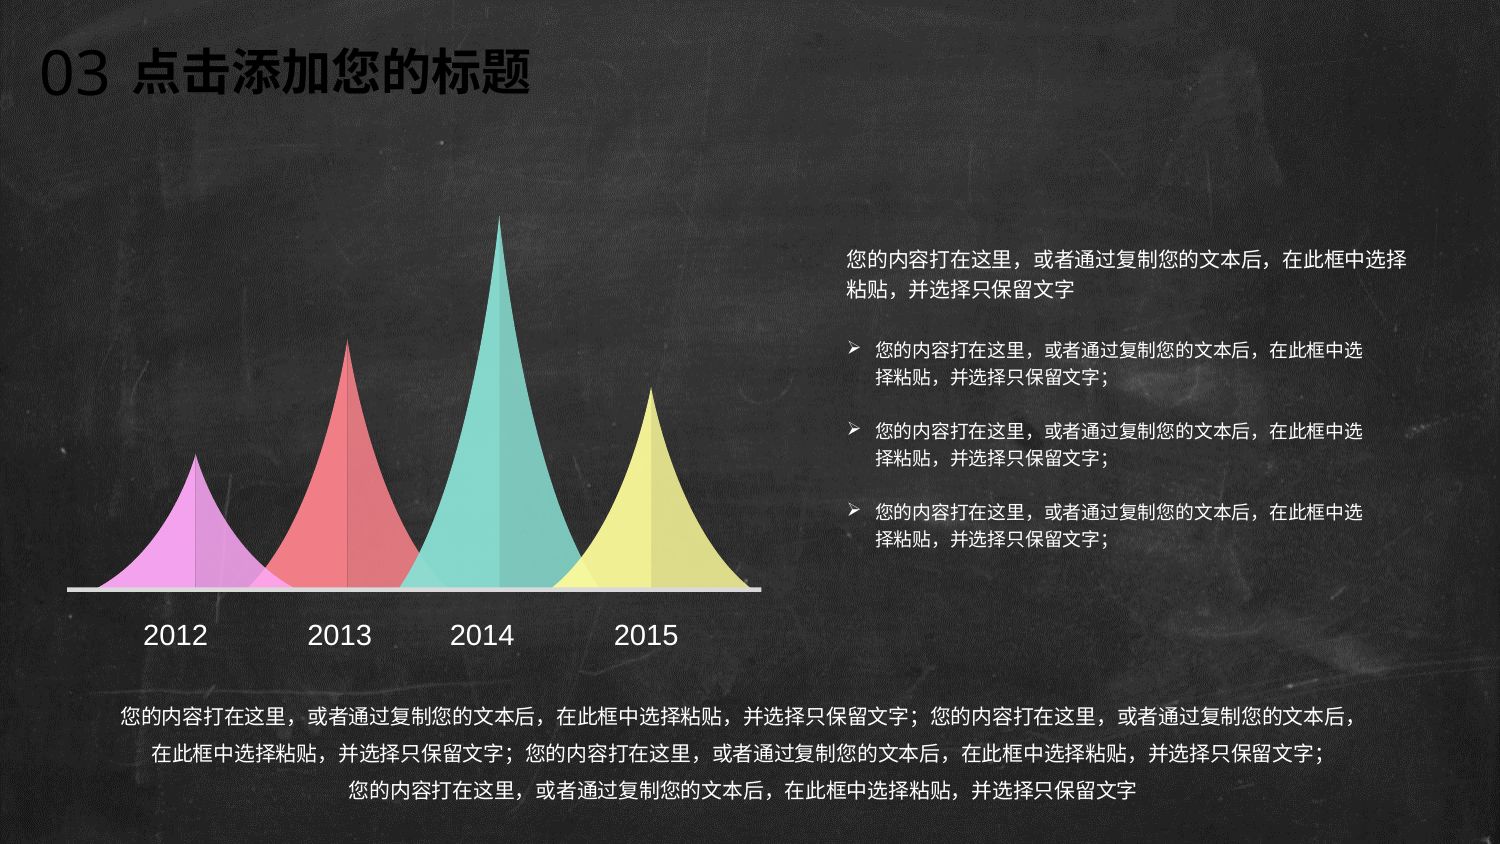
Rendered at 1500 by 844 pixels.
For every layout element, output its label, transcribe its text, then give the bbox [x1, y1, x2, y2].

text_box 点击添加您的标题 [128, 33, 597, 108]
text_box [67, 215, 762, 660]
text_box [831, 234, 1430, 561]
text_box 03 [23, 25, 128, 116]
picture [0, 0, 1500, 844]
text_box 您的内容打在这里，或者通过复制您的文本后，在此框中选择粘贴，并选择只保留文字；您的内容打在这里，或者通过复制您的文本后，在此框中选择粘贴，并选择只保留文字；您的内容打在这里，或者通过复制您的文本后，在此框中选择粘贴，并选择只保留文字； 您的内容打在这里，或者通过复制您的文本后，在此框中选择粘贴，并选择只保留文字 [105, 683, 1381, 844]
